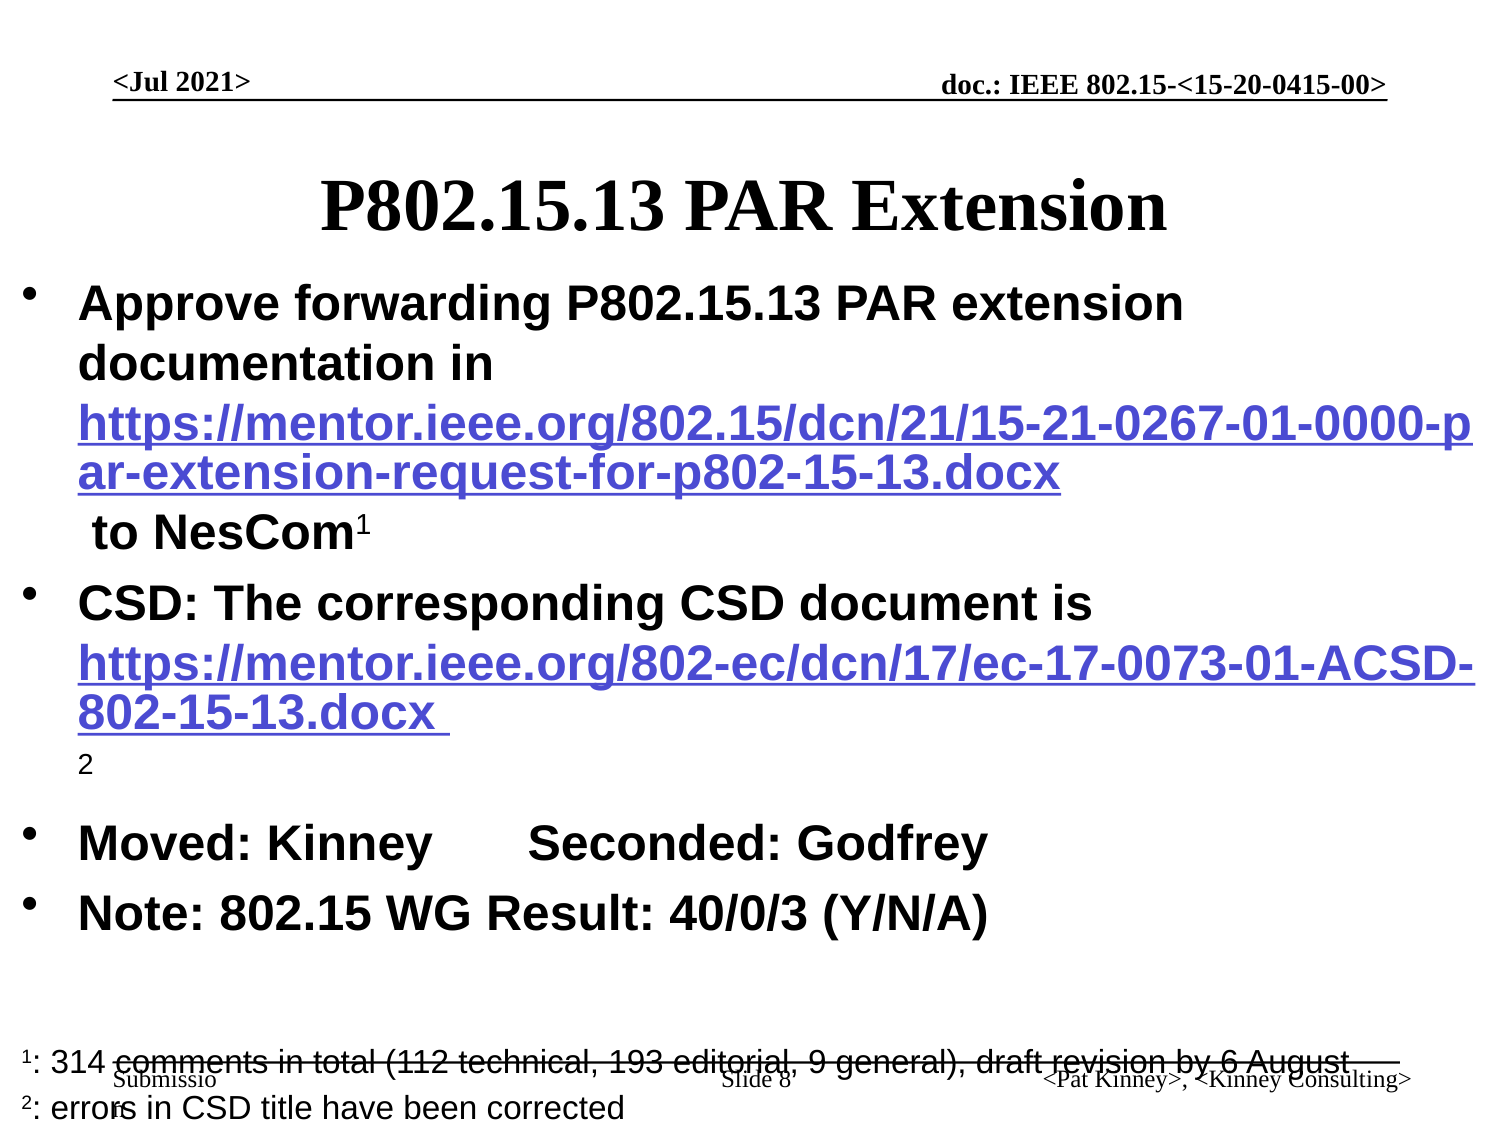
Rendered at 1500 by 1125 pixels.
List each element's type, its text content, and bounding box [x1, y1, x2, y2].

slide_number Slide 8 [712, 1062, 800, 1093]
title P802.15.13 PAR Extension [106, 137, 1382, 262]
list Approve forwarding P802.15.13 PAR extension documentation in https://mentor.ieee.org/802.15/dcn/21/15-21-0267-01-0000-par-extension-request-for-p802-15-13.docx to NesCom1 CSD: The corresponding CSD document is https://mentor.ieee.org/802-ec/dcn/17/ec-17-0073-01-ACSD-802-15-13.docx 2 Moved: Kinney Seconded: Godfrey Note: 802.15 WG Result: 40/0/3 (Y/N/A) 1: 314 comments in total (112 technical, 193 editorial, 9 general), draft revision by 6 August 2: errors in CSD title have been corrected [6, 262, 1494, 1013]
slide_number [112, 62, 375, 98]
footer <Pat Kinney>, <Kinney Consulting> [900, 1062, 1413, 1093]
text_box [955, 63, 986, 110]
